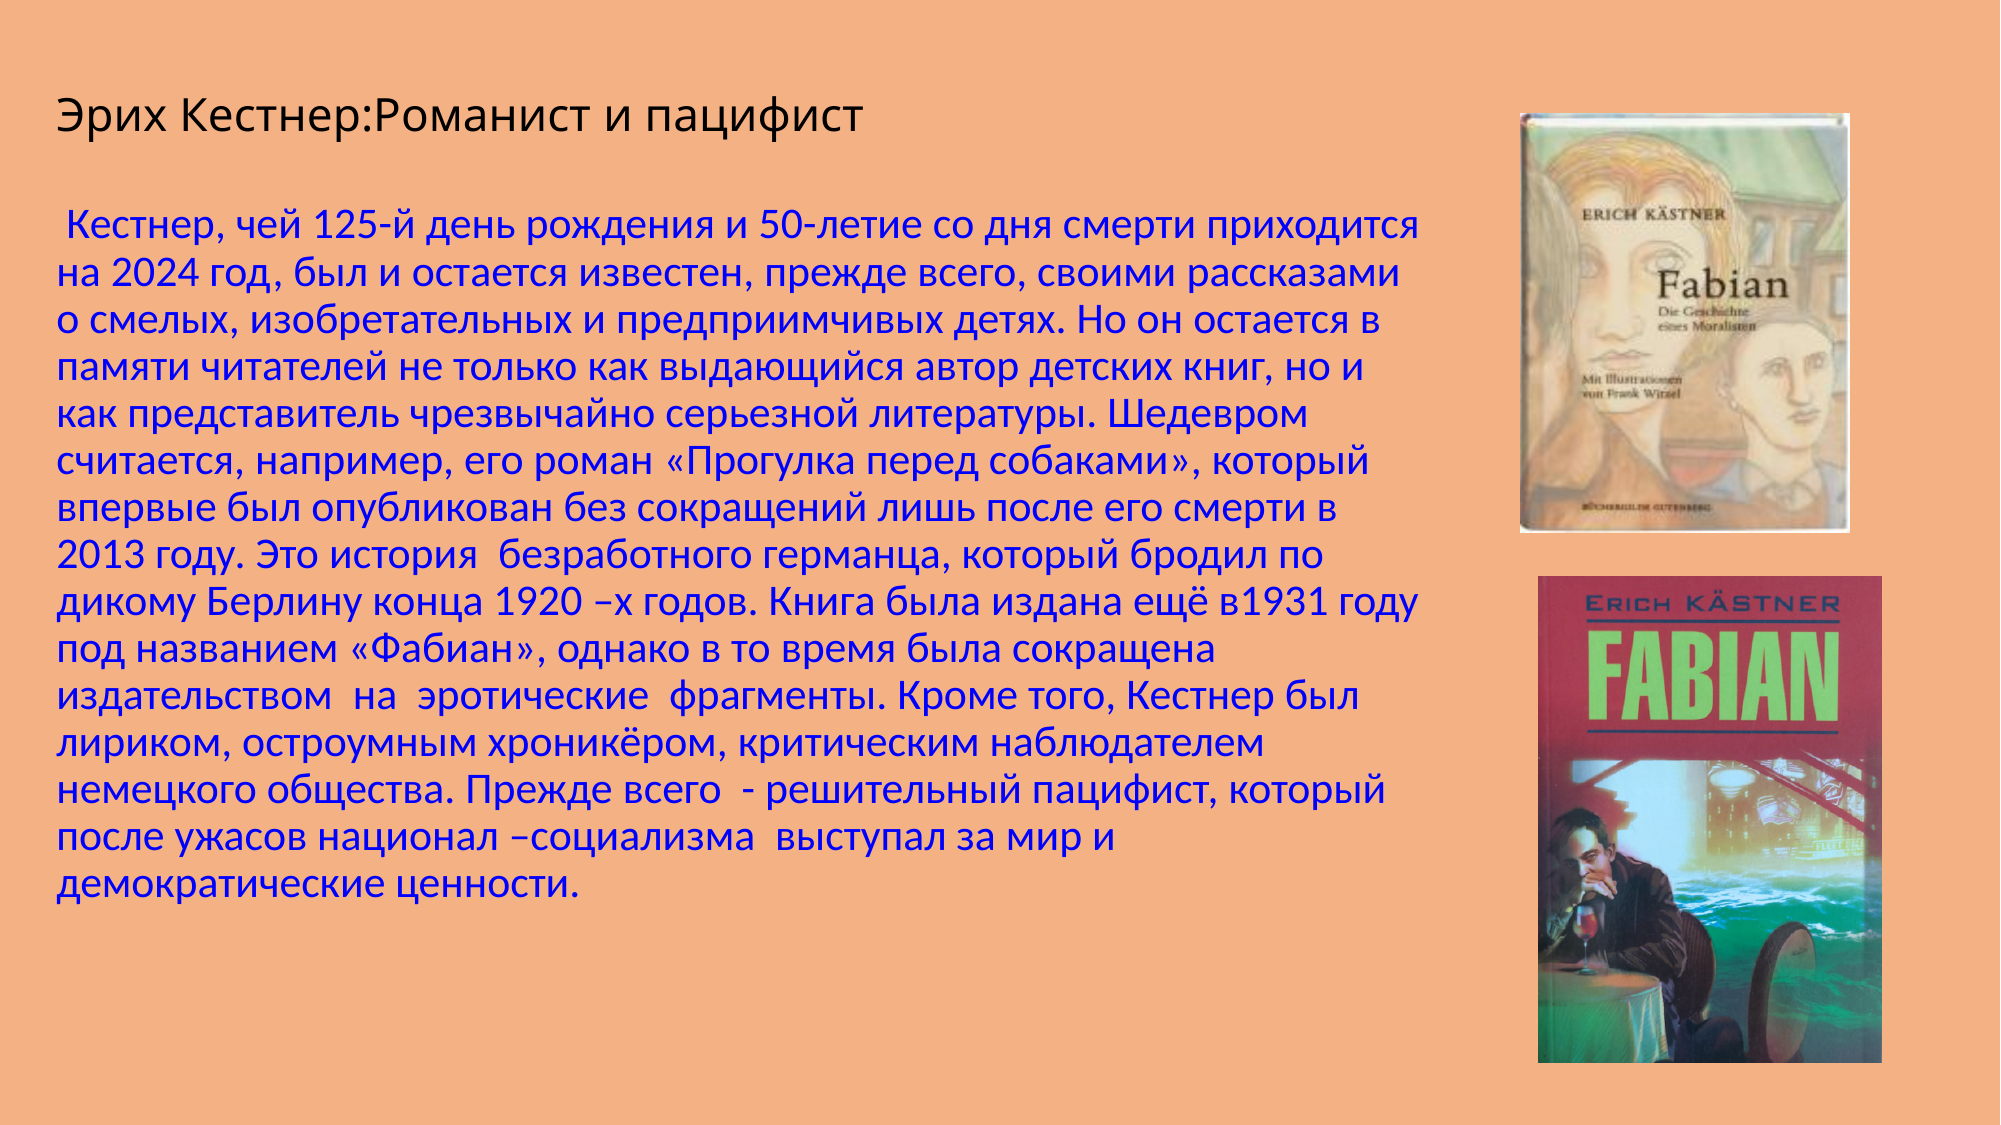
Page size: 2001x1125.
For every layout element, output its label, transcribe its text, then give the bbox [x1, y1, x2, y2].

title Эрих Кестнер:Романист и пацифист [41, 34, 1373, 193]
picture [1538, 576, 1882, 1063]
picture [1520, 112, 1850, 533]
list Кестнер, чей 125-й день рождения и 50-летие со дня смерти приходится на 2024 год, был и остается известен, прежде всего, своими рассказами о смелых, изобретательных и предприимчивых детях. Но он остается в памяти читателей не только как выдающийся автор детских книг, но и как представитель чрезвычайно серьезной литературы. Шедевром считается, например, его роман «Прогулка перед собаками», который впервые был опубликован без сокращений лишь после его смерти в 2013 году. Это история безработного германца, который бродил по дикому Берлину конца 1920 –х годов. Книга была издана ещё в1931 году под названием «Фабиан», однако в то время была сокращена издательством на эротические фрагменты. Кроме того, Кестнер был лириком, остроумным хроникёром, критическим наблюдателем немецкого общества. Прежде всего - решительный пацифист, который после ужасов национал –социализма выступал за мир и демократические ценности. [41, 193, 1447, 923]
